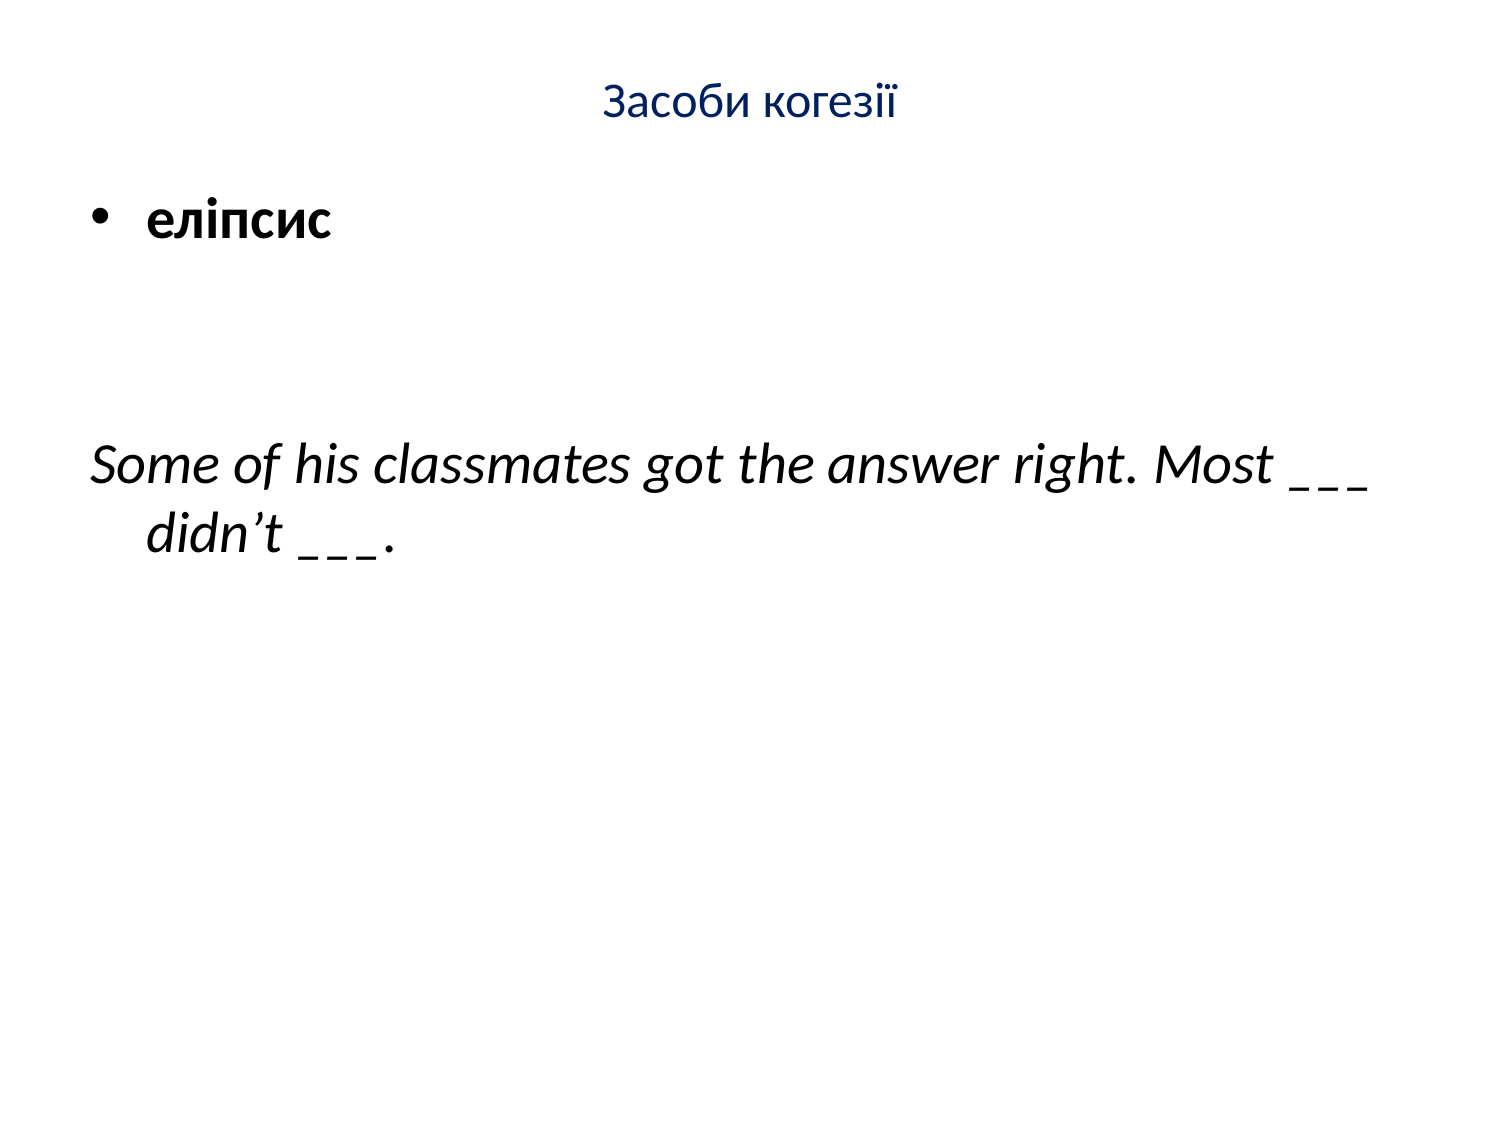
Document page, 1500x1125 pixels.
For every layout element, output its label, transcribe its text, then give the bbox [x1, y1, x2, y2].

list еліпсис Some of his classmates got the answer right. Most ___ didn’t ___. [75, 172, 1425, 1005]
title Засоби когезії [75, 45, 1425, 149]
